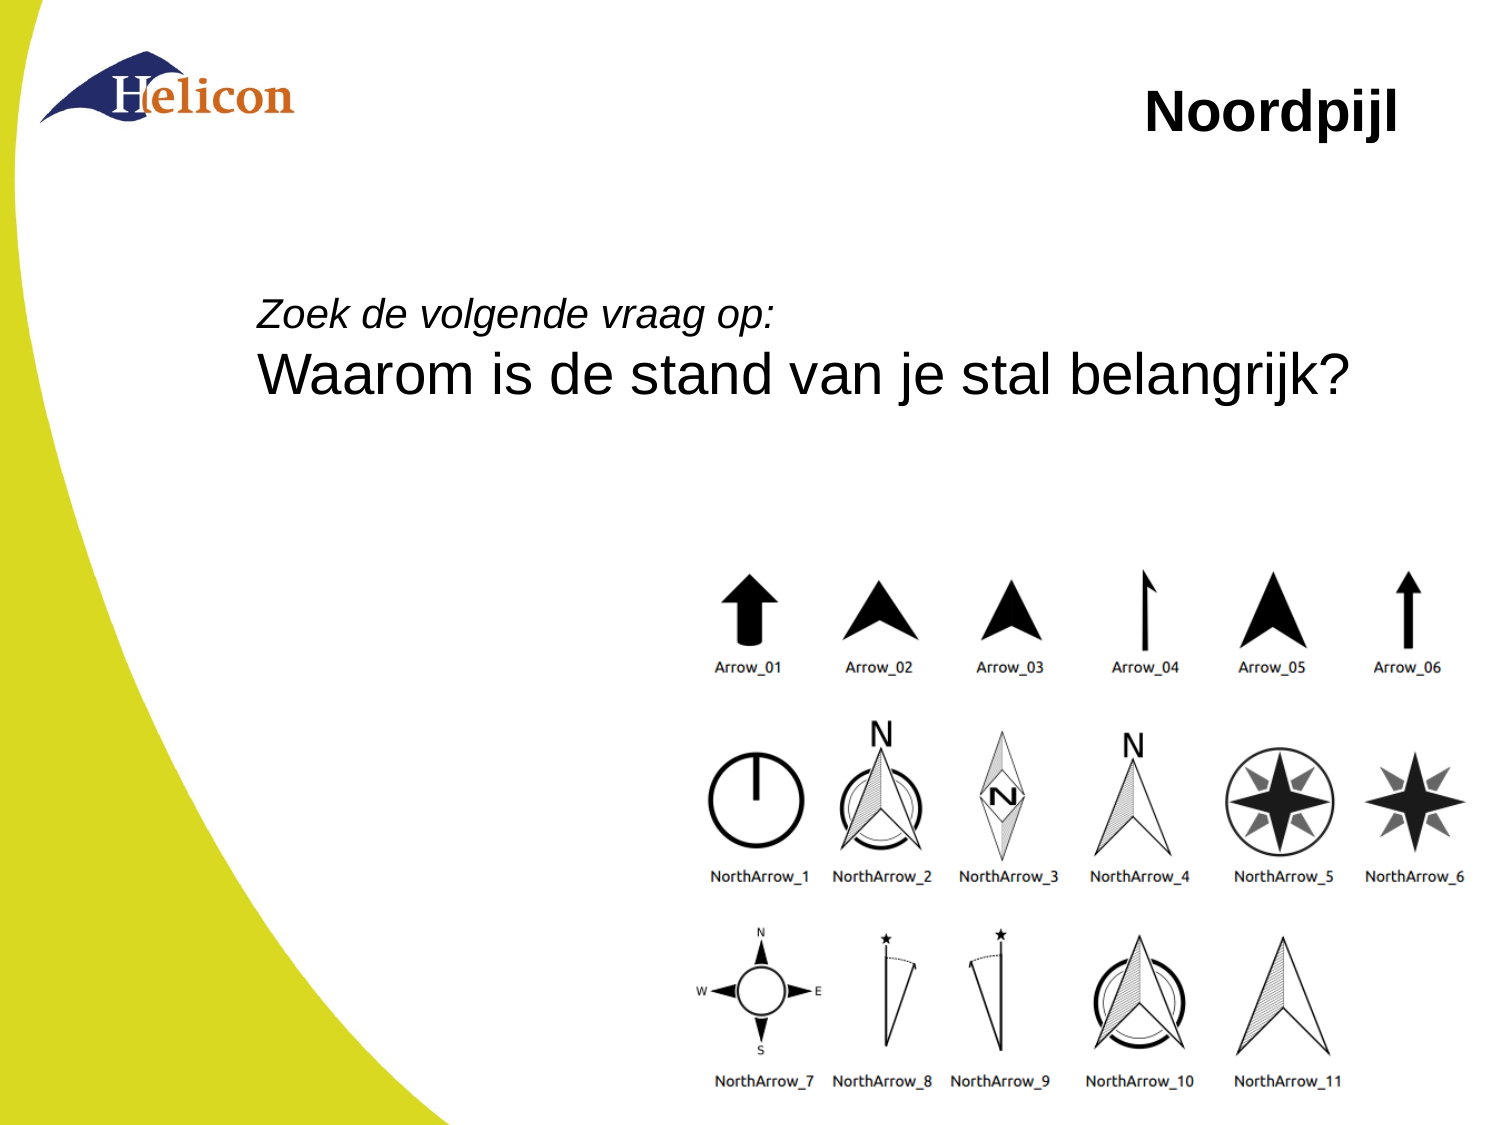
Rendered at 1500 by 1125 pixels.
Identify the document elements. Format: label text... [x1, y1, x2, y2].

list Zoek de volgende vraag op: Waarom is de stand van je stal belangrijk? [242, 278, 1437, 1088]
picture [0, 0, 1500, 1125]
title Noordpijl [324, 54, 1415, 161]
